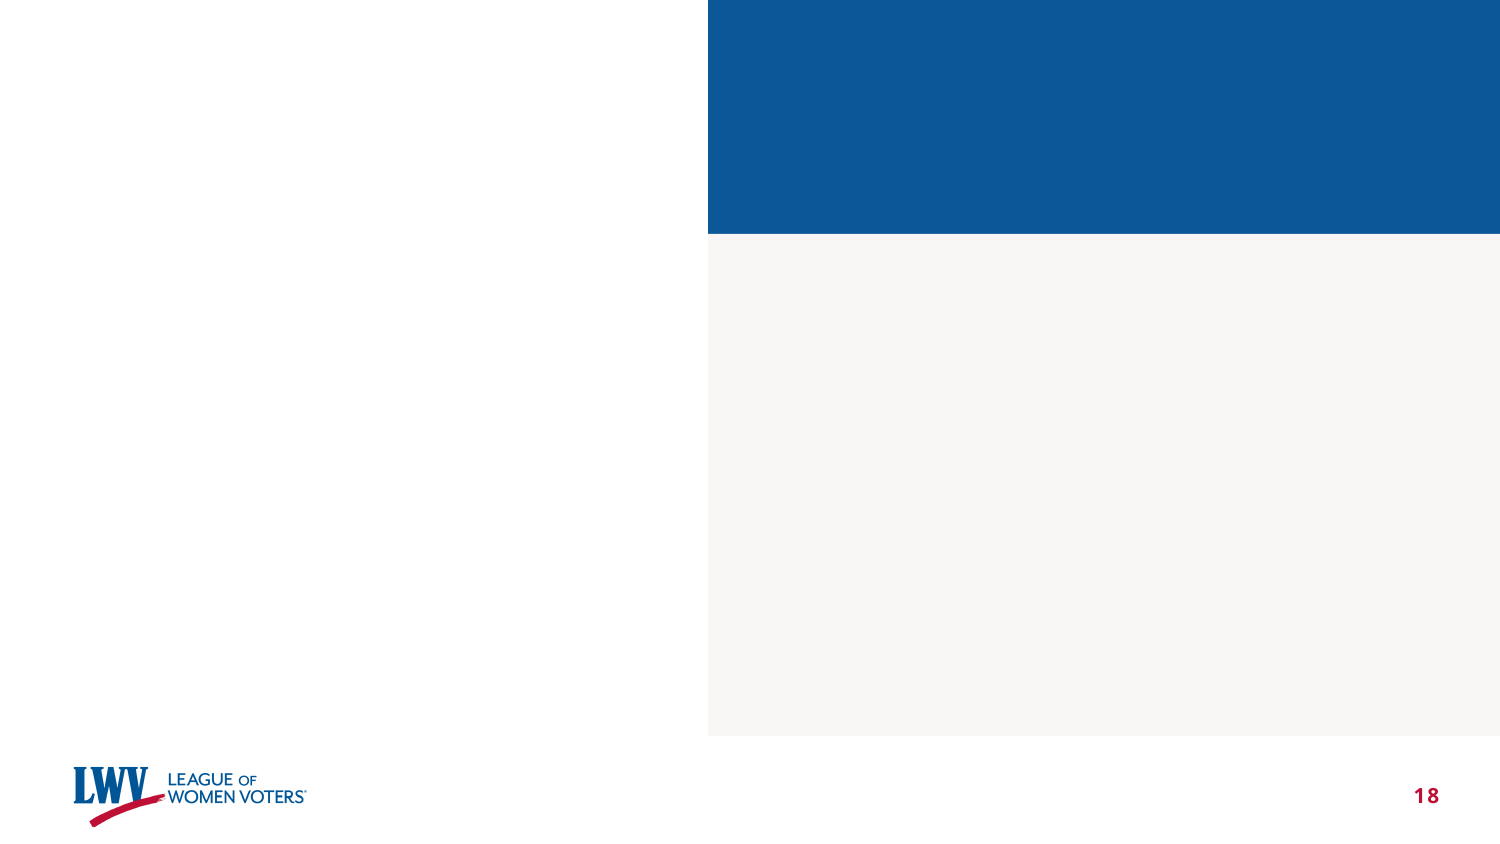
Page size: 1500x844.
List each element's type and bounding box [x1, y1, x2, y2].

picture [62, 758, 313, 834]
